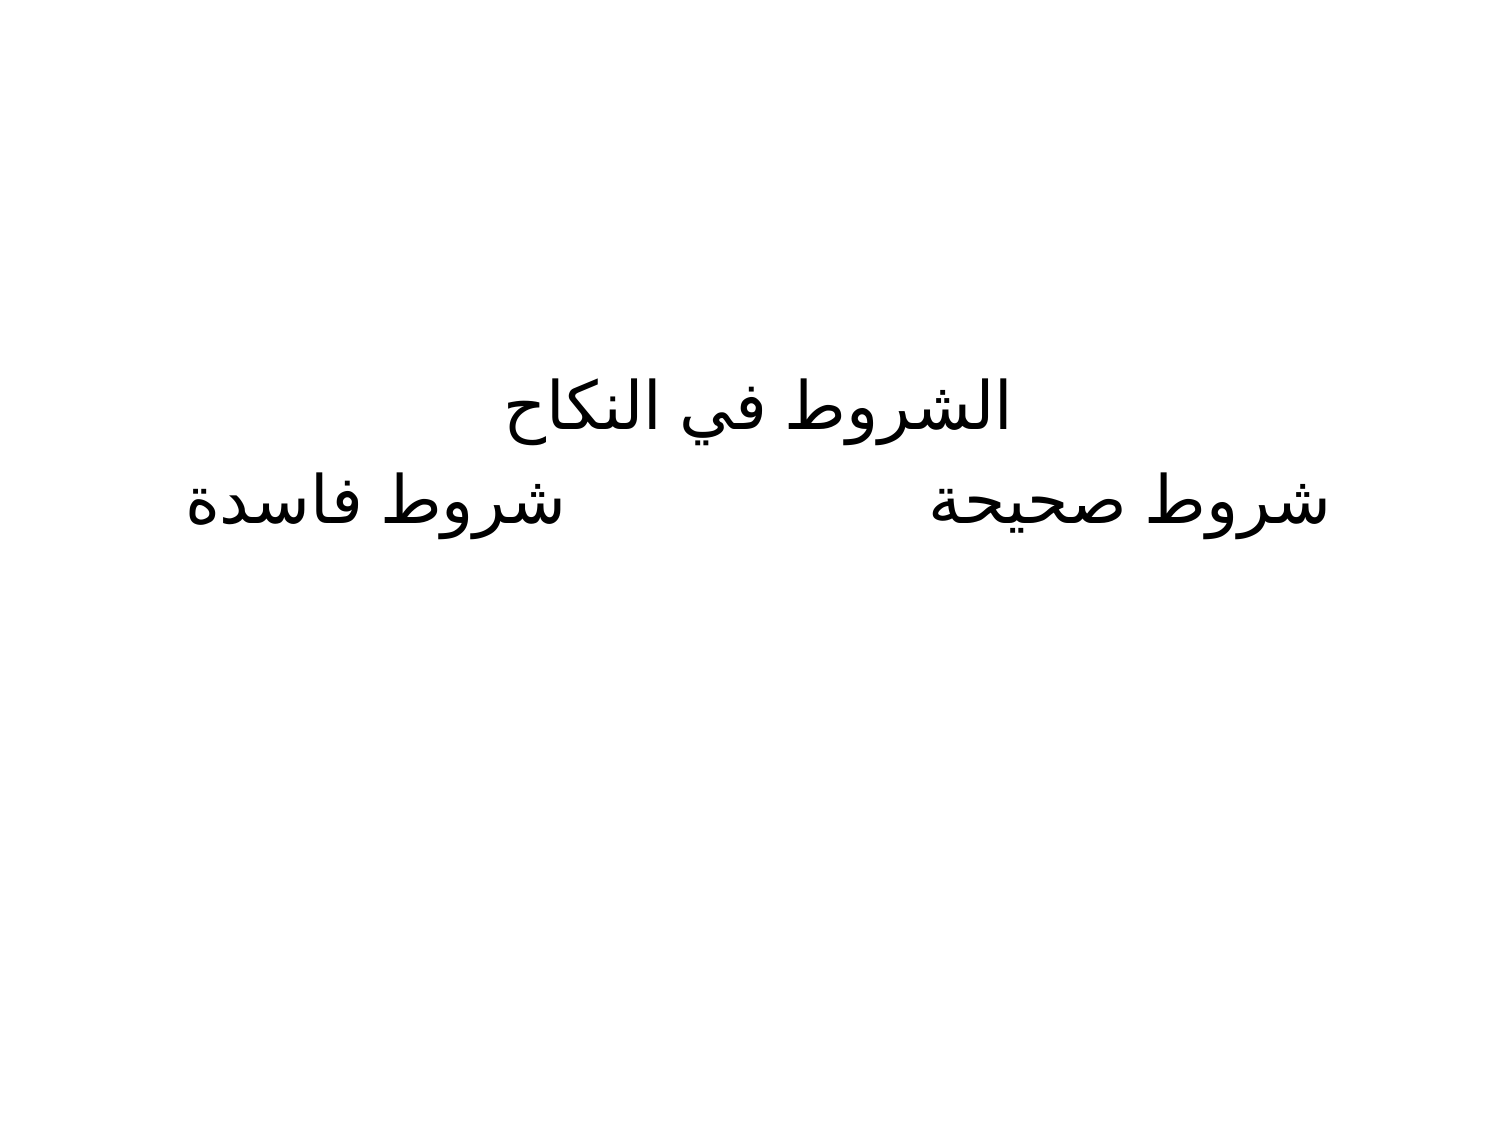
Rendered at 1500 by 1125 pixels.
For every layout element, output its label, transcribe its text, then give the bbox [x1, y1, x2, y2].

list الشروط في النكاح شروط صحيحة شروط فاسدة [75, 262, 1425, 1005]
